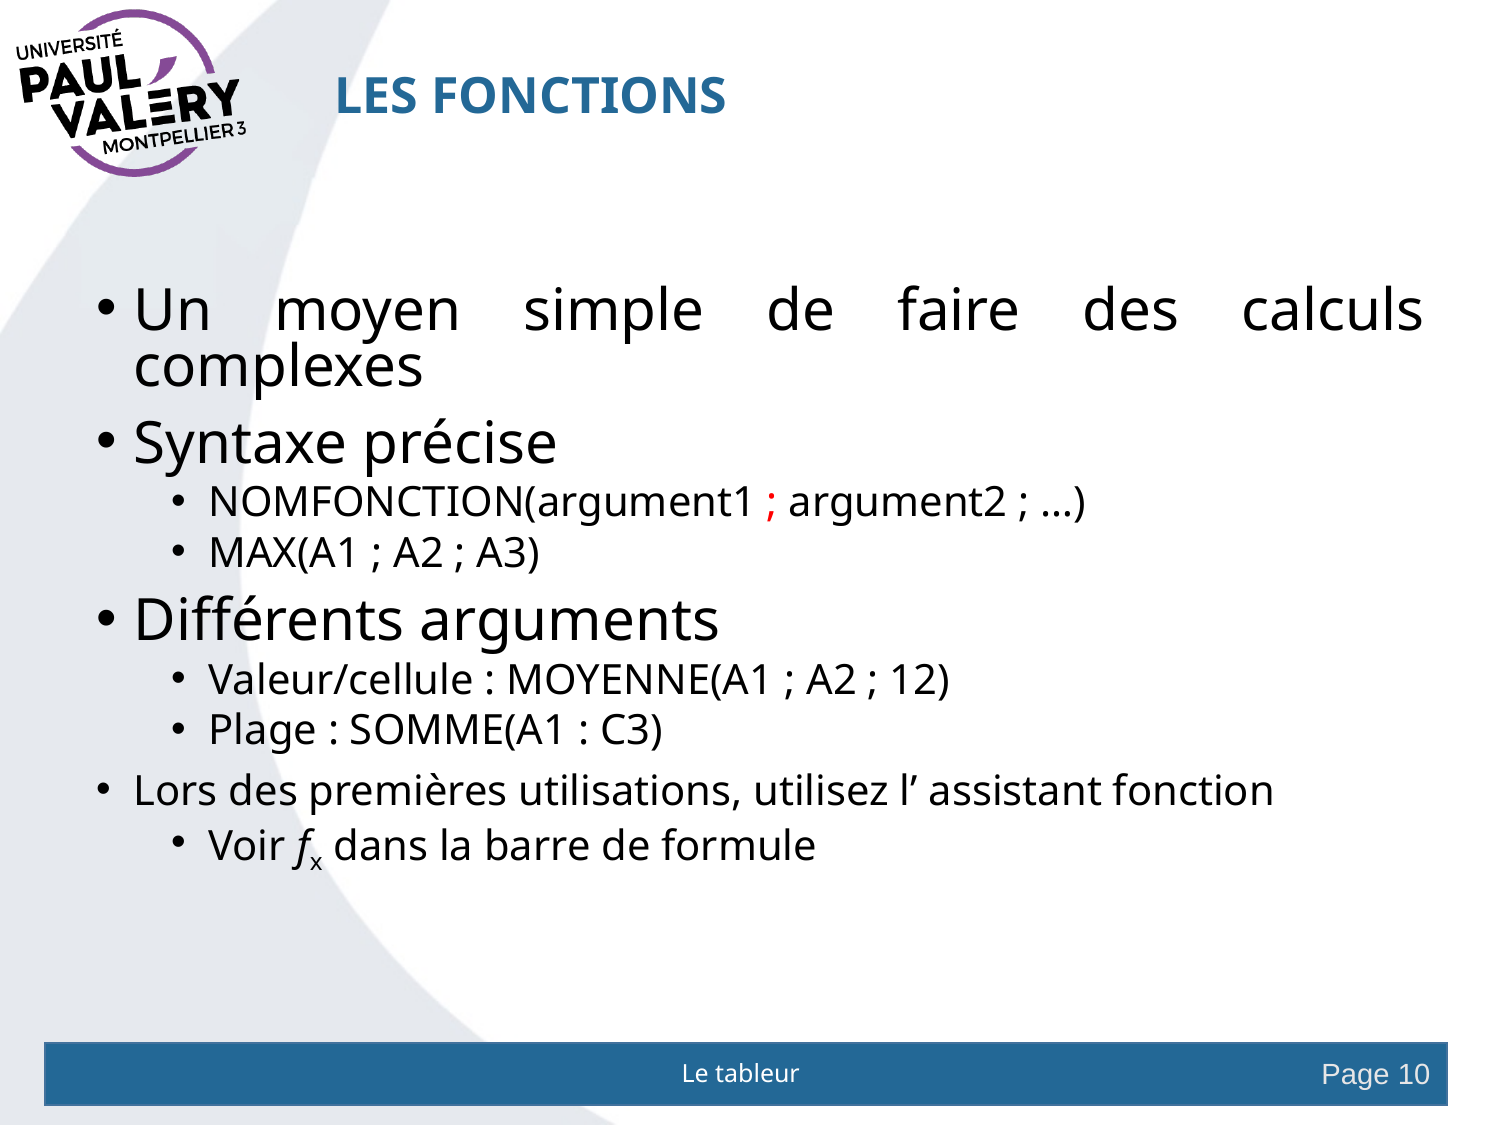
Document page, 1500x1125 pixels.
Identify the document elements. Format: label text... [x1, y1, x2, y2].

slide_number Page 10 [1107, 1042, 1446, 1103]
footer Le tableur [478, 1042, 1004, 1103]
picture [0, 0, 1500, 1125]
list Un moyen simple de faire des calculs complexes Syntaxe précise NOMFONCTION(argument1 ; argument2 ; …) MAX(A1 ; A2 ; A3) Différents arguments Valeur/cellule : MOYENNE(A1 ; A2 ; 12) Plage : SOMME(A1 : C3) Lors des premières utilisations, utilisez l’ assistant fonction Voir fx dans la barre de formule [80, 278, 1440, 899]
title Les fonctions [319, 28, 1446, 168]
